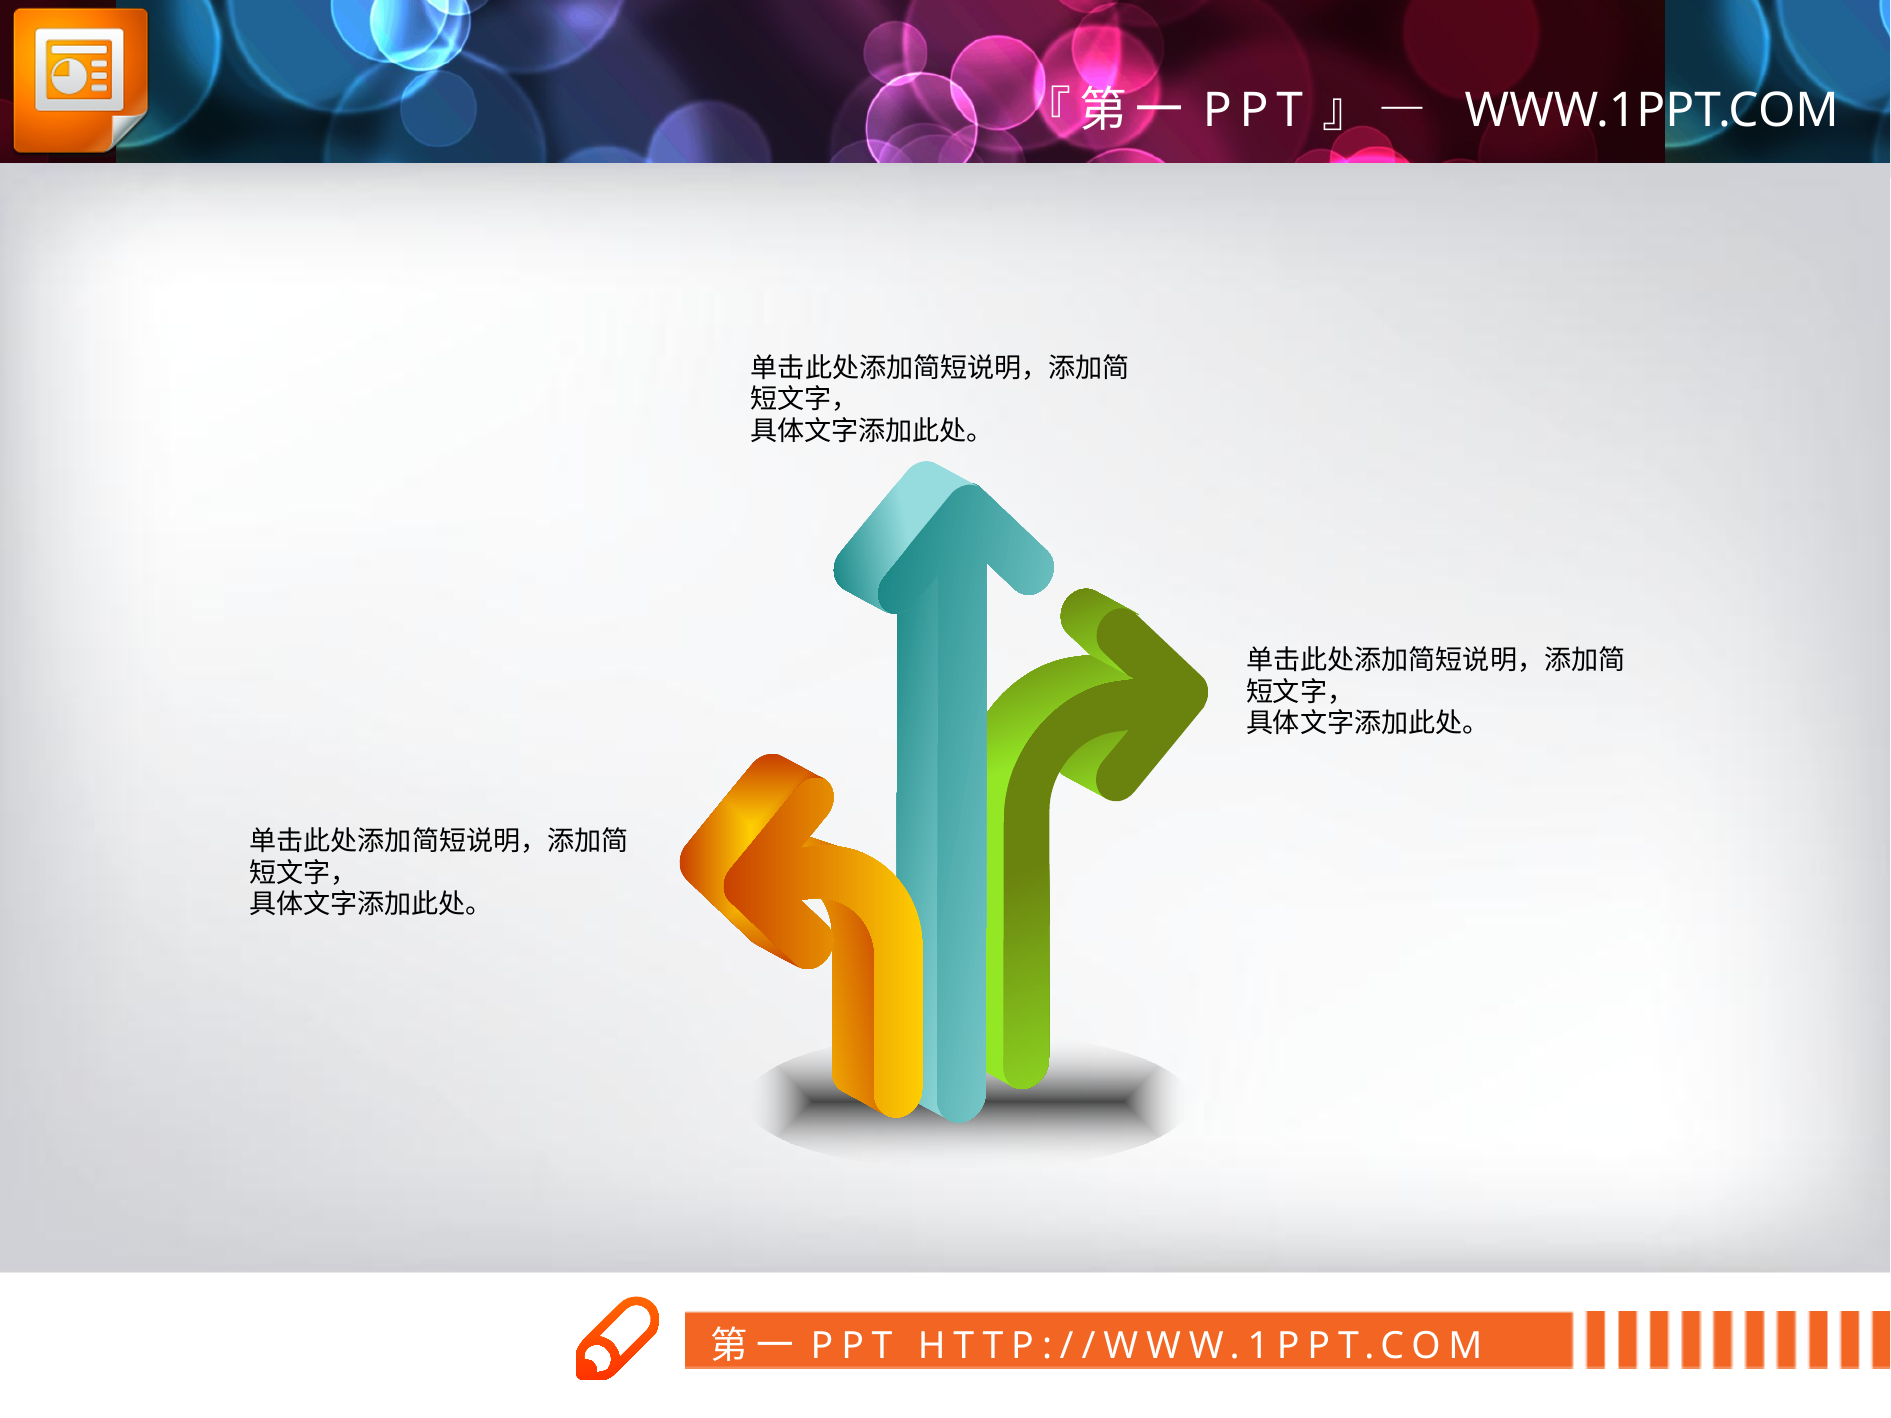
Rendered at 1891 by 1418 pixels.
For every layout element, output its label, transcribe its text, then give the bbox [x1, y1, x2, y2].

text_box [678, 753, 924, 1120]
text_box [831, 460, 1057, 1125]
text_box 单击此处添加简短说明，添加简短文字， 具体文字添加此处。 [1227, 634, 1644, 748]
picture [685, 1311, 1891, 1369]
text_box 单击此处添加简短说明，添加简短文字， 具体文字添加此处。 [731, 341, 1149, 456]
text_box 单击此处添加简短说明，添加简短文字， 具体文字添加此处。 [230, 814, 648, 929]
picture [0, 0, 1891, 1275]
text_box [762, 1099, 1192, 1170]
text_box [1062, 588, 1210, 1091]
